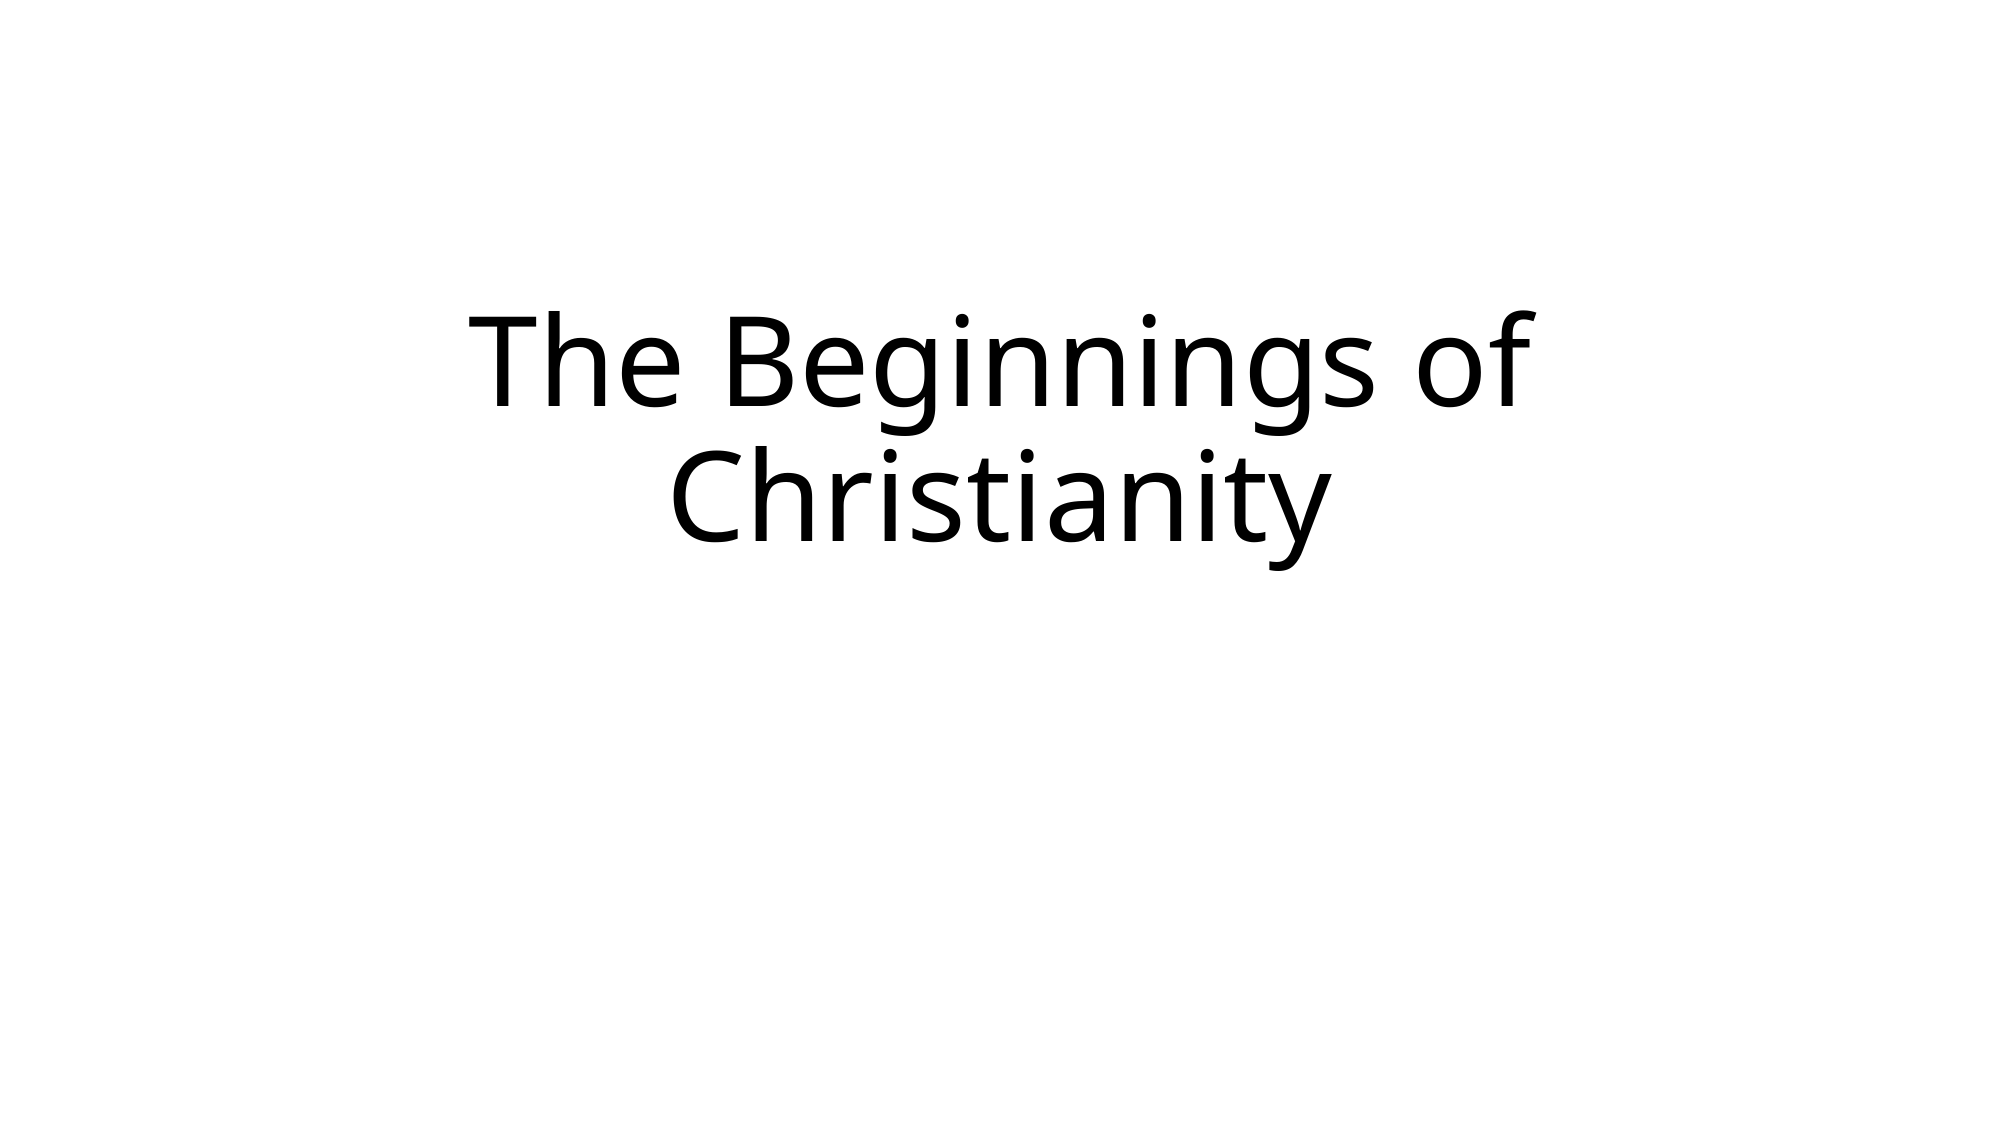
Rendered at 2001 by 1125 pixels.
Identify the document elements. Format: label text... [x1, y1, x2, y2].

title The Beginnings of Christianity [249, 184, 1750, 576]
